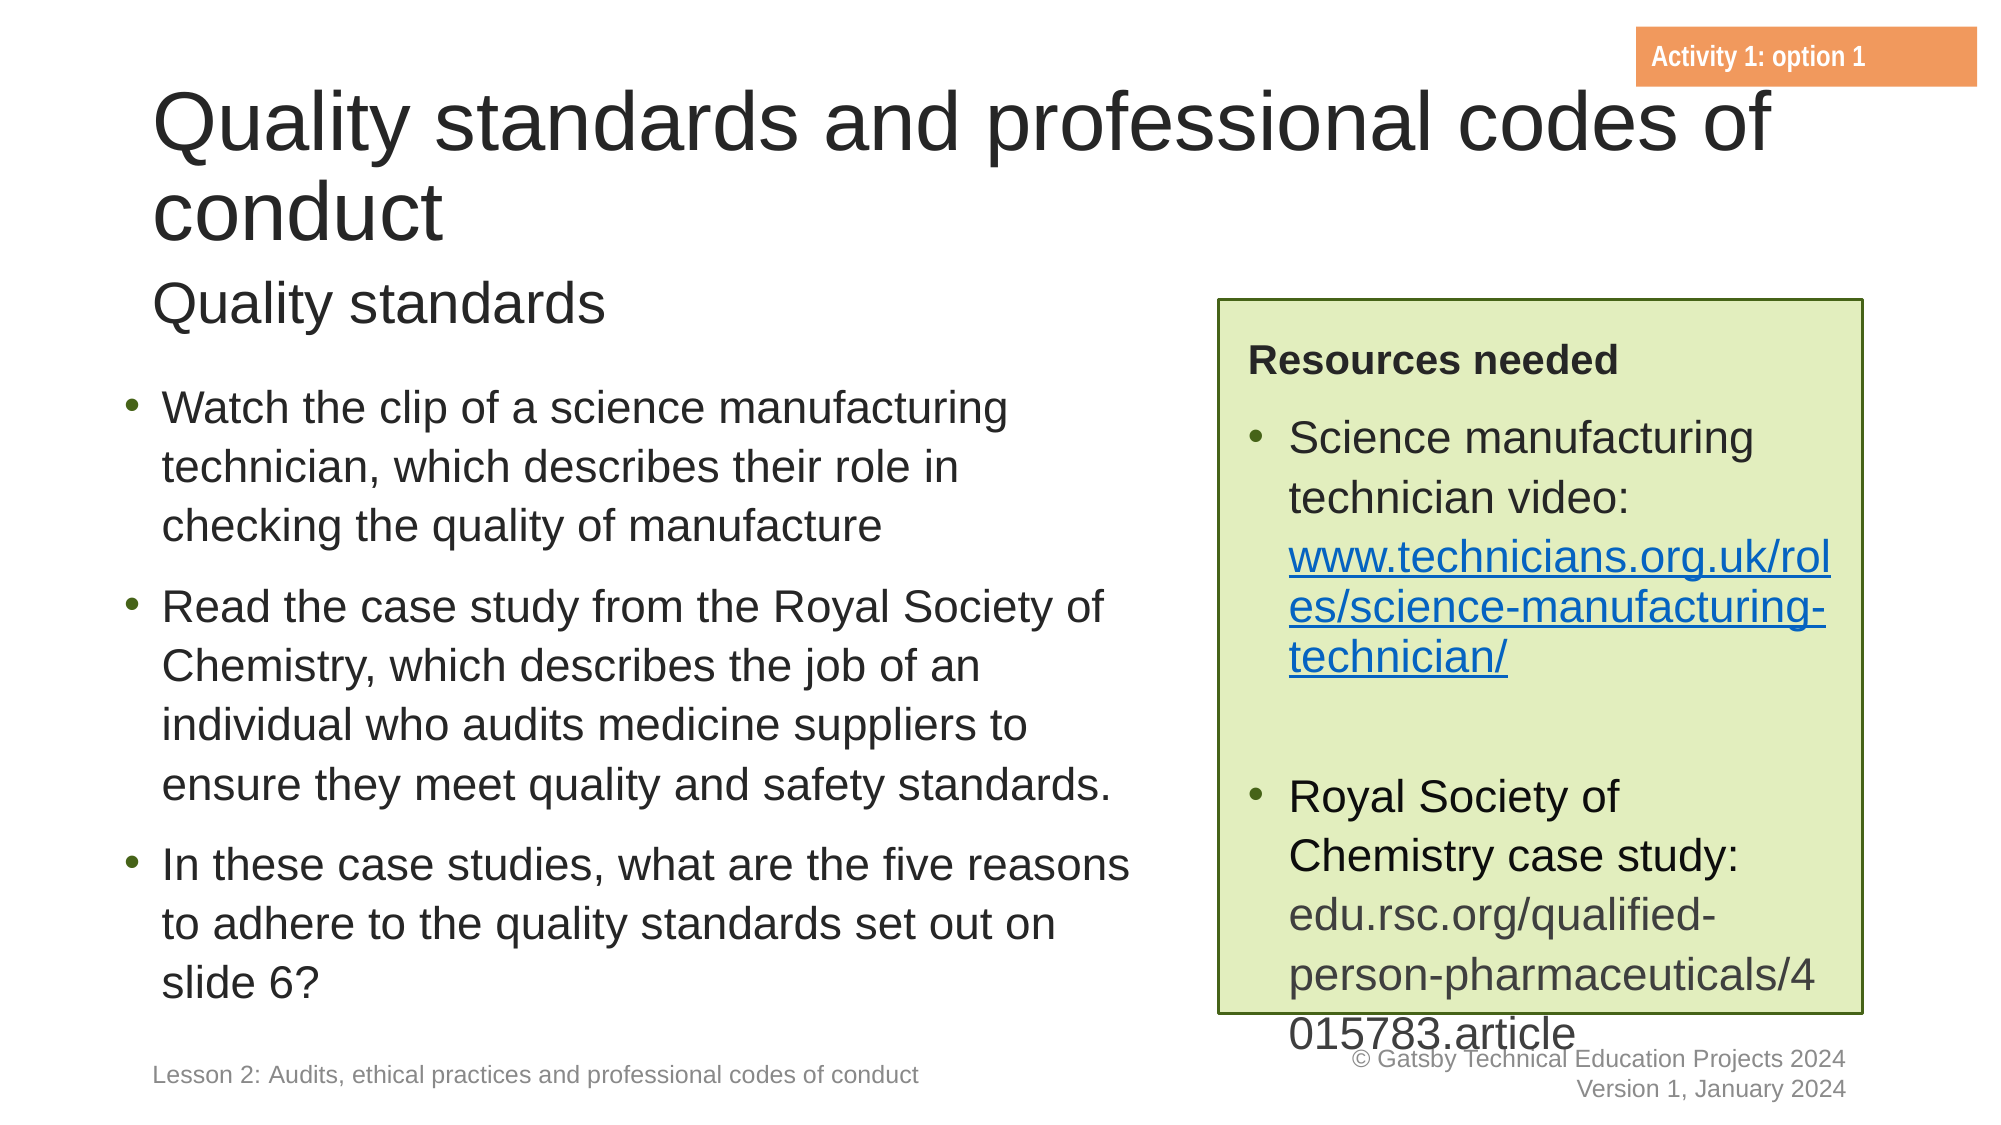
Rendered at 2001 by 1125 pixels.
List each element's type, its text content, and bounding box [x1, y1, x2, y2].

text_box Quality standards [137, 257, 738, 343]
list Activity 1: option 1 [1636, 26, 1978, 87]
list Watch the clip of a science manufacturing technician, which describes their role in checking the quality of manufacture Read the case study from the Royal Society of Chemistry, which describes the job of an individual who audits medicine suppliers to ensure they meet quality and safety standards. In these case studies, what are the five reasons to adhere to the quality standards set out on slide 6? [94, 343, 1177, 1031]
list Lesson 2: Audits, ethical practices and professional codes of conduct [137, 1042, 942, 1103]
title Quality standards and professional codes of conduct [137, 59, 1863, 278]
list Resources needed Science manufacturing technician video: www.technicians.org.uk/roles/science-manufacturing-technician/ Royal Society of Chemistry case study: edu.rsc.org/qualified-person-pharmaceuticals/4015783.article [1217, 298, 1864, 1015]
